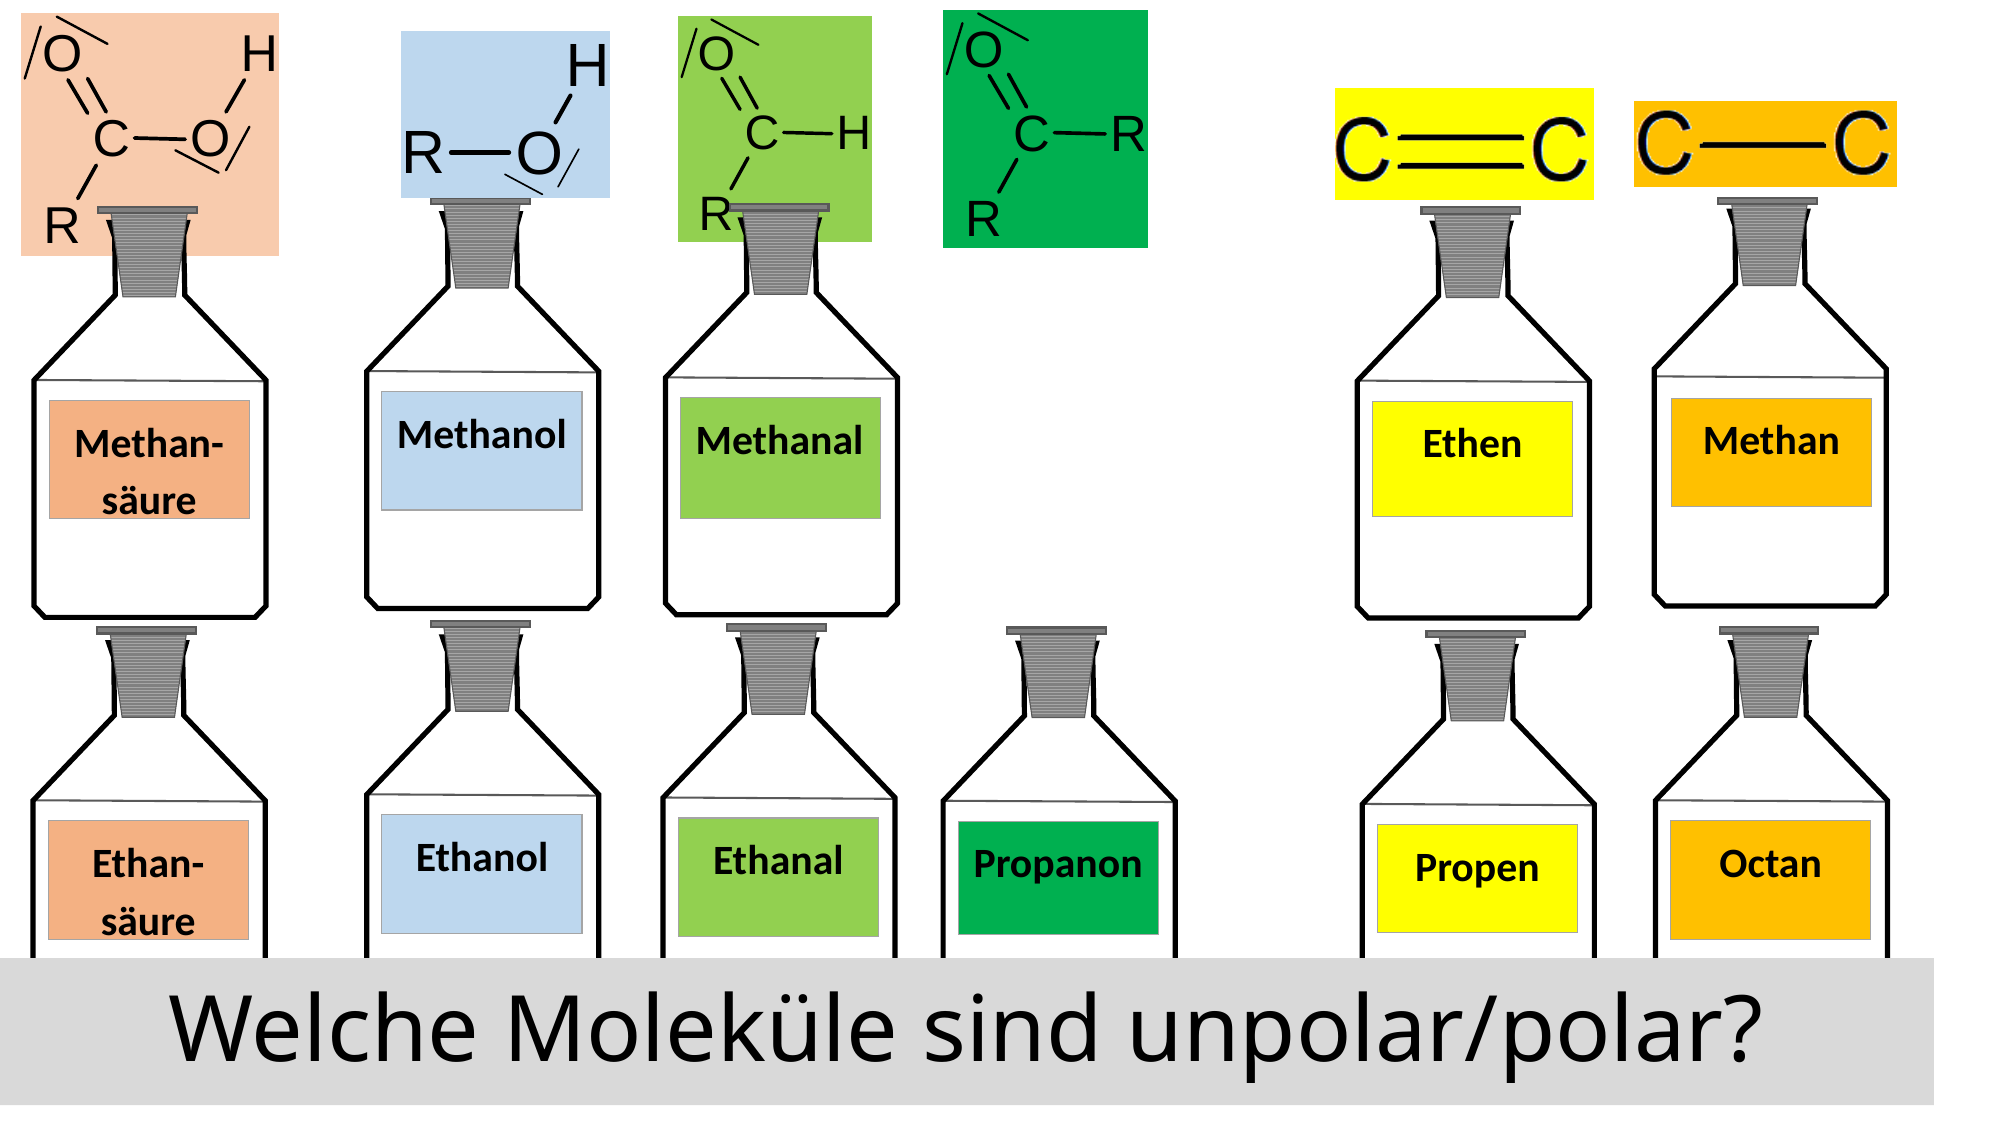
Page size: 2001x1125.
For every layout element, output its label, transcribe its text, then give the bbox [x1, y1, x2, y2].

text_box Welche Moleküle sind unpolar/polar? [0, 958, 1934, 1106]
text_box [33, 206, 267, 618]
picture [1334, 87, 1595, 201]
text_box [1357, 207, 1590, 618]
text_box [665, 204, 898, 615]
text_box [943, 627, 1176, 1039]
picture [943, 9, 1148, 249]
picture [678, 15, 872, 204]
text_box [1654, 197, 1887, 606]
picture [1634, 101, 1897, 188]
picture [401, 30, 610, 198]
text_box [366, 621, 599, 1032]
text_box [1655, 627, 1888, 1038]
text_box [366, 197, 599, 609]
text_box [662, 624, 896, 1035]
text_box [33, 627, 266, 1038]
picture [20, 12, 280, 256]
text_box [1362, 630, 1595, 1042]
